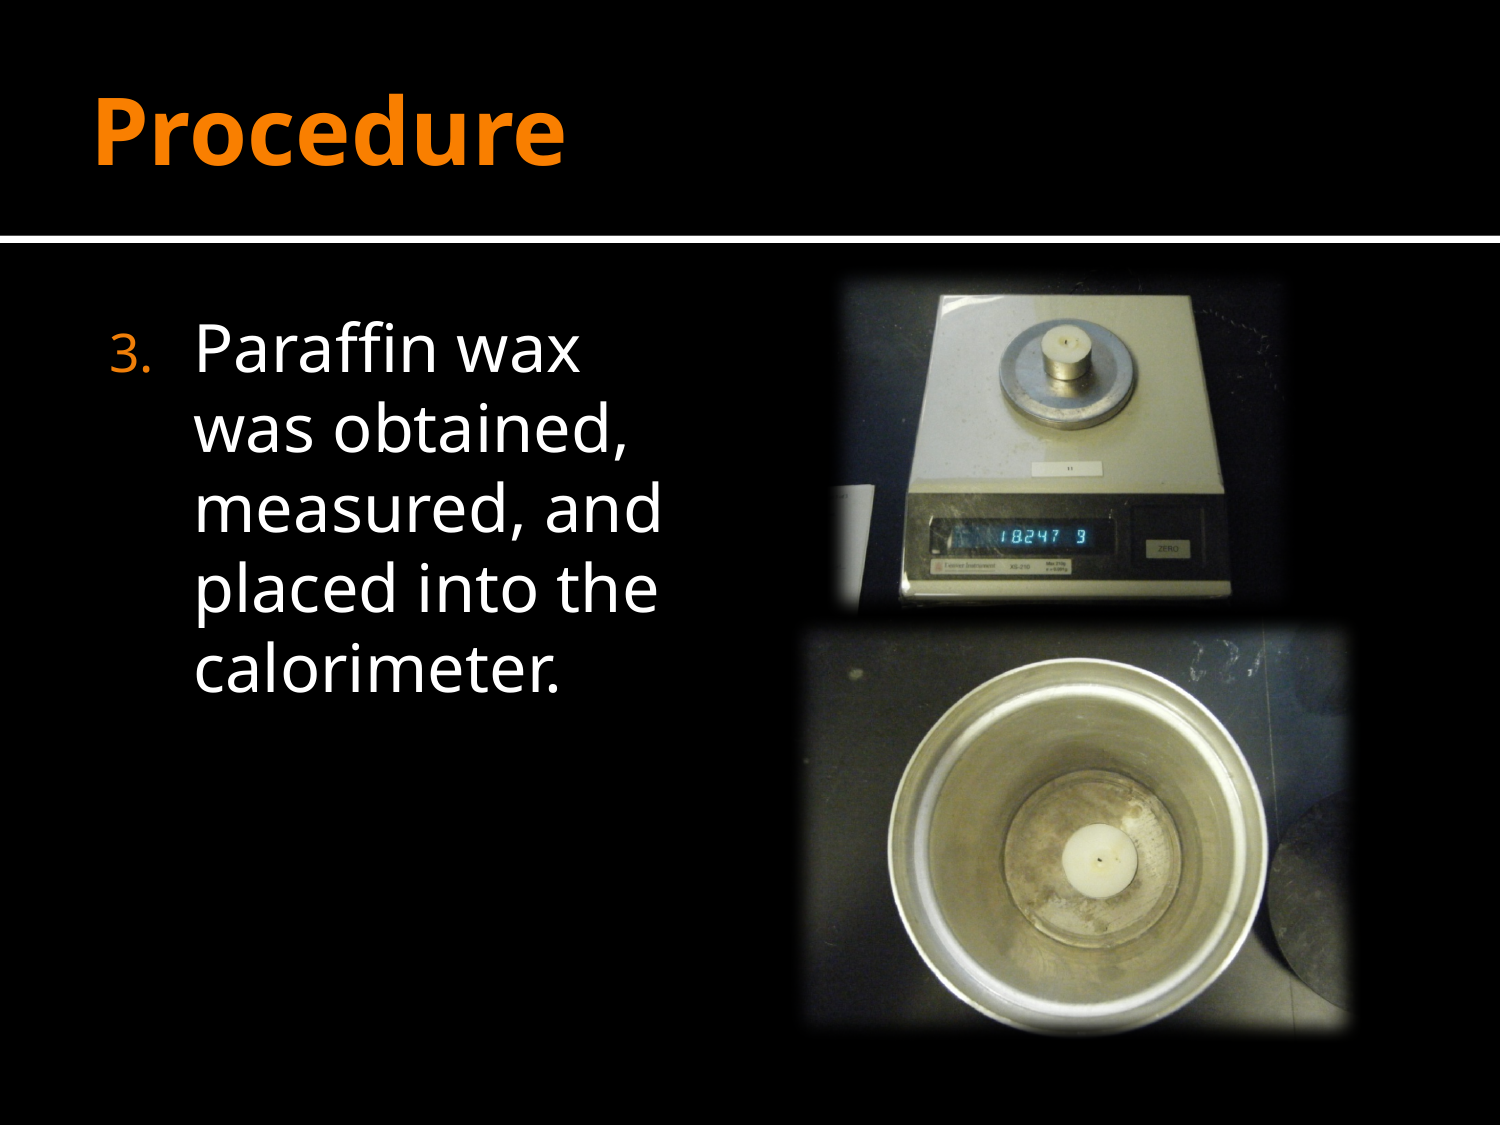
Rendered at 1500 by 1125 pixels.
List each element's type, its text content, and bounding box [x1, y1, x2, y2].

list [824, 262, 1300, 610]
picture [787, 612, 1363, 1044]
list Paraffin wax was obtained, measured, and placed into the calorimeter. [74, 290, 688, 926]
title Procedure [75, 24, 1425, 231]
